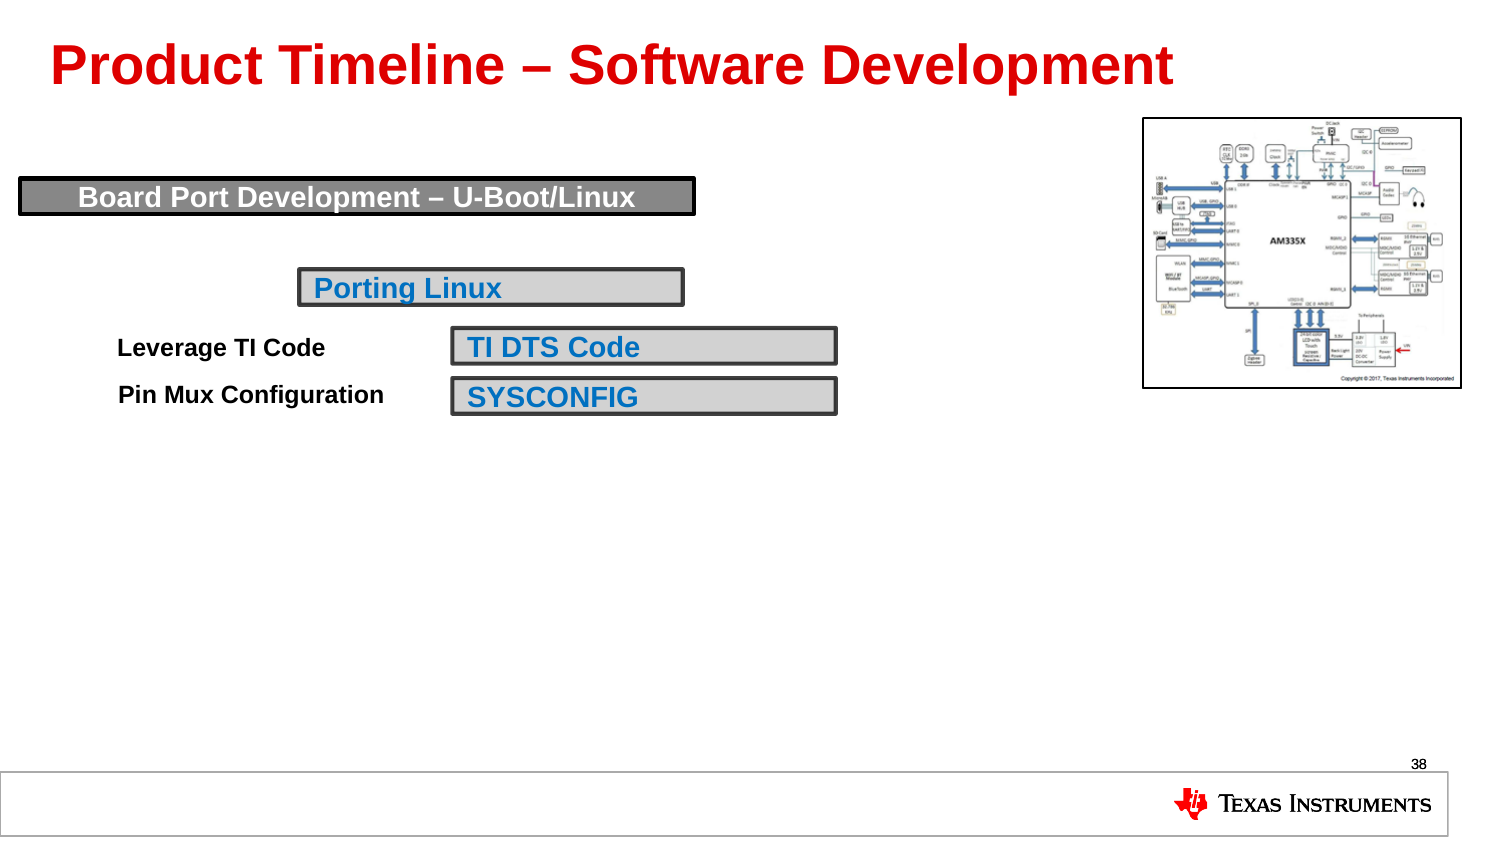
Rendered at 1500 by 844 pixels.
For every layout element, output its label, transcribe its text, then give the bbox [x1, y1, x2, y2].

text_box 38 [1089, 748, 1440, 774]
text_box SYSCONFIG [450, 376, 838, 416]
text_box Board Port Development – U-Boot/Linux [18, 176, 696, 216]
text_box Porting Linux [297, 267, 685, 307]
text_box Leverage TI Code [102, 324, 342, 370]
picture [1142, 117, 1463, 389]
text_box Pin Mux Configuration [103, 370, 400, 416]
text_box TI DTS Code [450, 326, 838, 366]
title Product Timeline – Software Development [37, 17, 1426, 119]
picture [1174, 788, 1431, 820]
